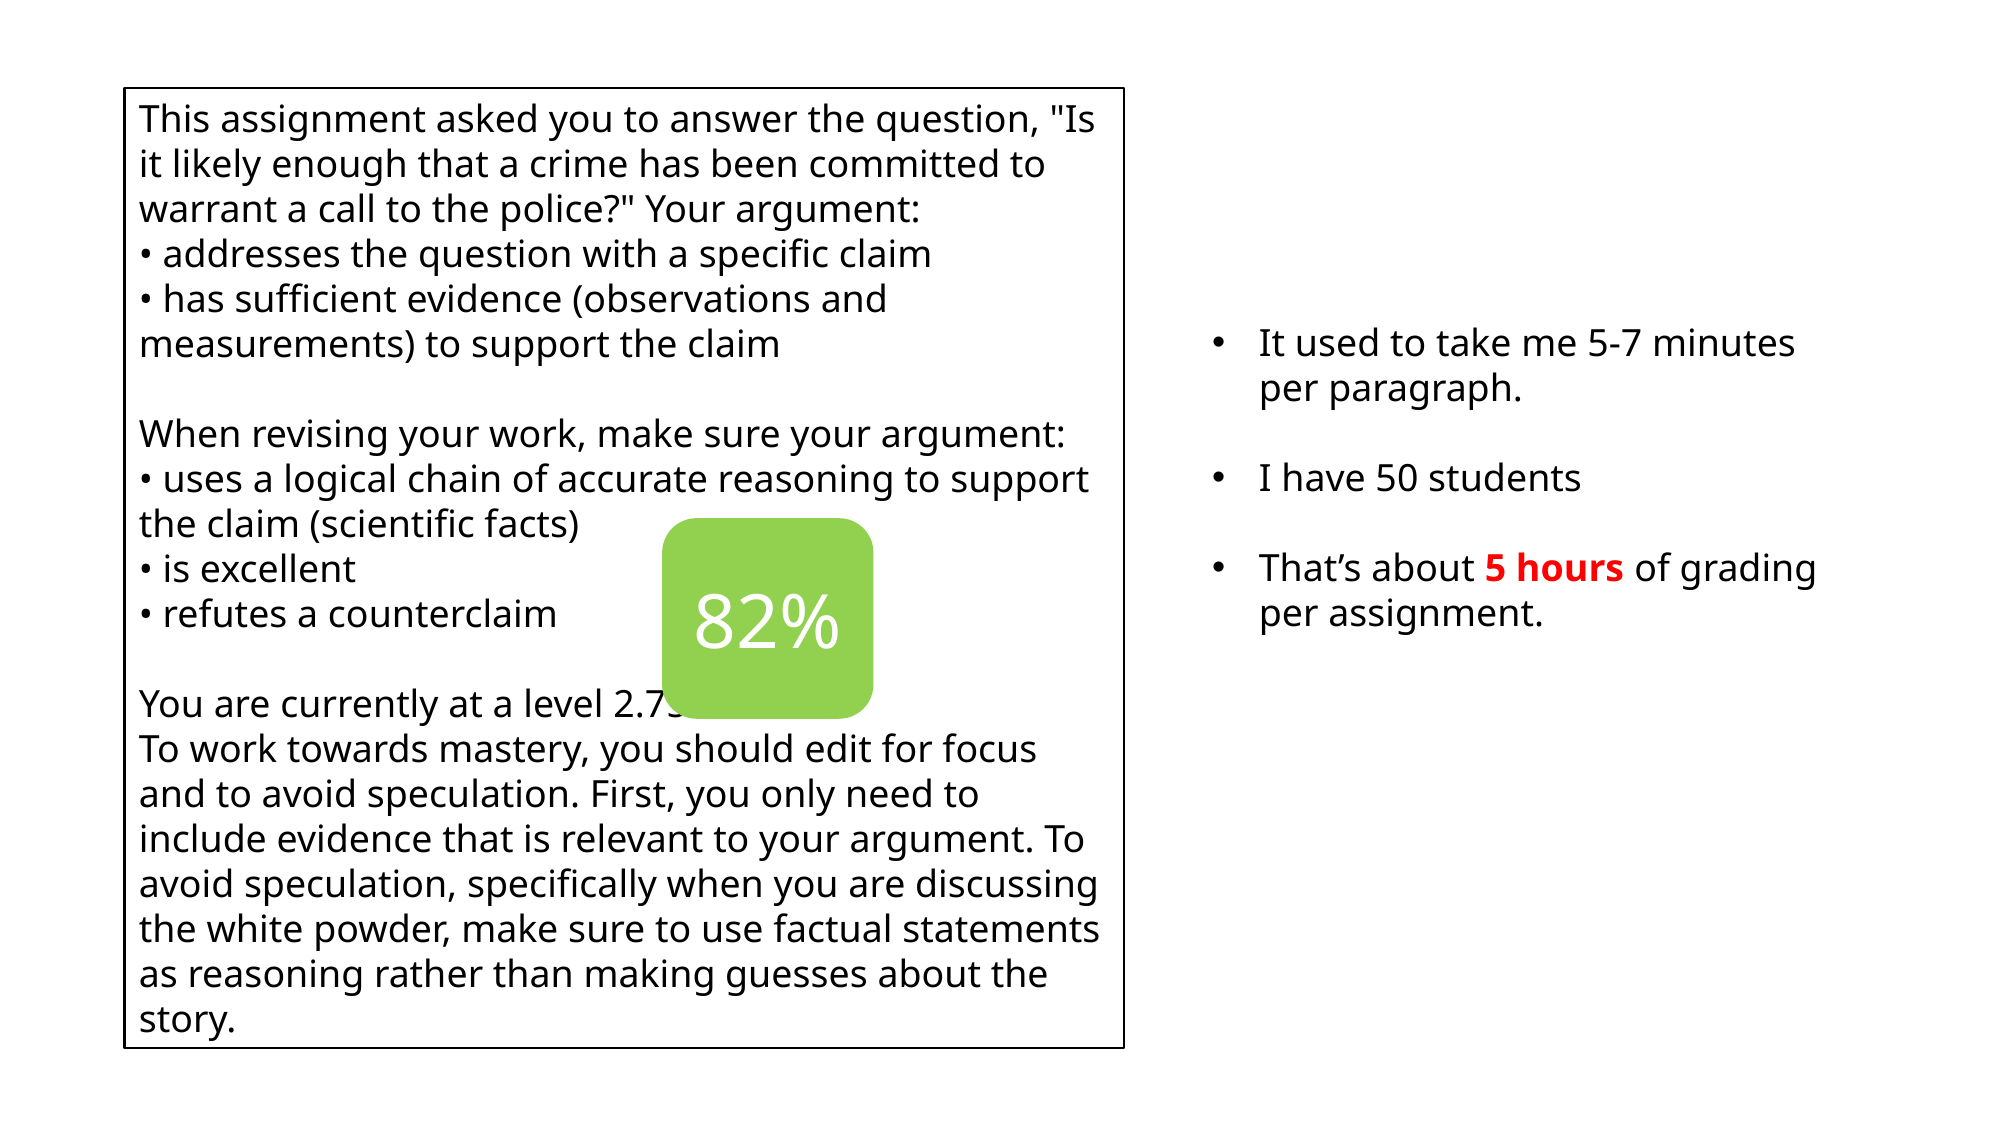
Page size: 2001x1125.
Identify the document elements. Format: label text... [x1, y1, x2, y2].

text_box It used to take me 5-7 minutes per paragraph. I have 50 students That’s about 5 hours of grading per assignment. [1197, 311, 1875, 642]
text_box 82% [662, 518, 874, 719]
text_box This assignment asked you to answer the question, "Is it likely enough that a crime has been committed to warrant a call to the police?" Your argument: • addresses the question with a specific claim • has sufficient evidence (observations and measurements) to support the claim When revising your work, make sure your argument: • uses a logical chain of accurate reasoning to support the claim (scientific facts) • is excellent • refutes a counterclaim You are currently at a level 2.75. To work towards mastery, you should edit for focus and to avoid speculation. First, you only need to include evidence that is relevant to your argument. To avoid speculation, specifically when you are discussing the white powder, make sure to use factual statements as reasoning rather than making guesses about the story. [123, 87, 1125, 1049]
